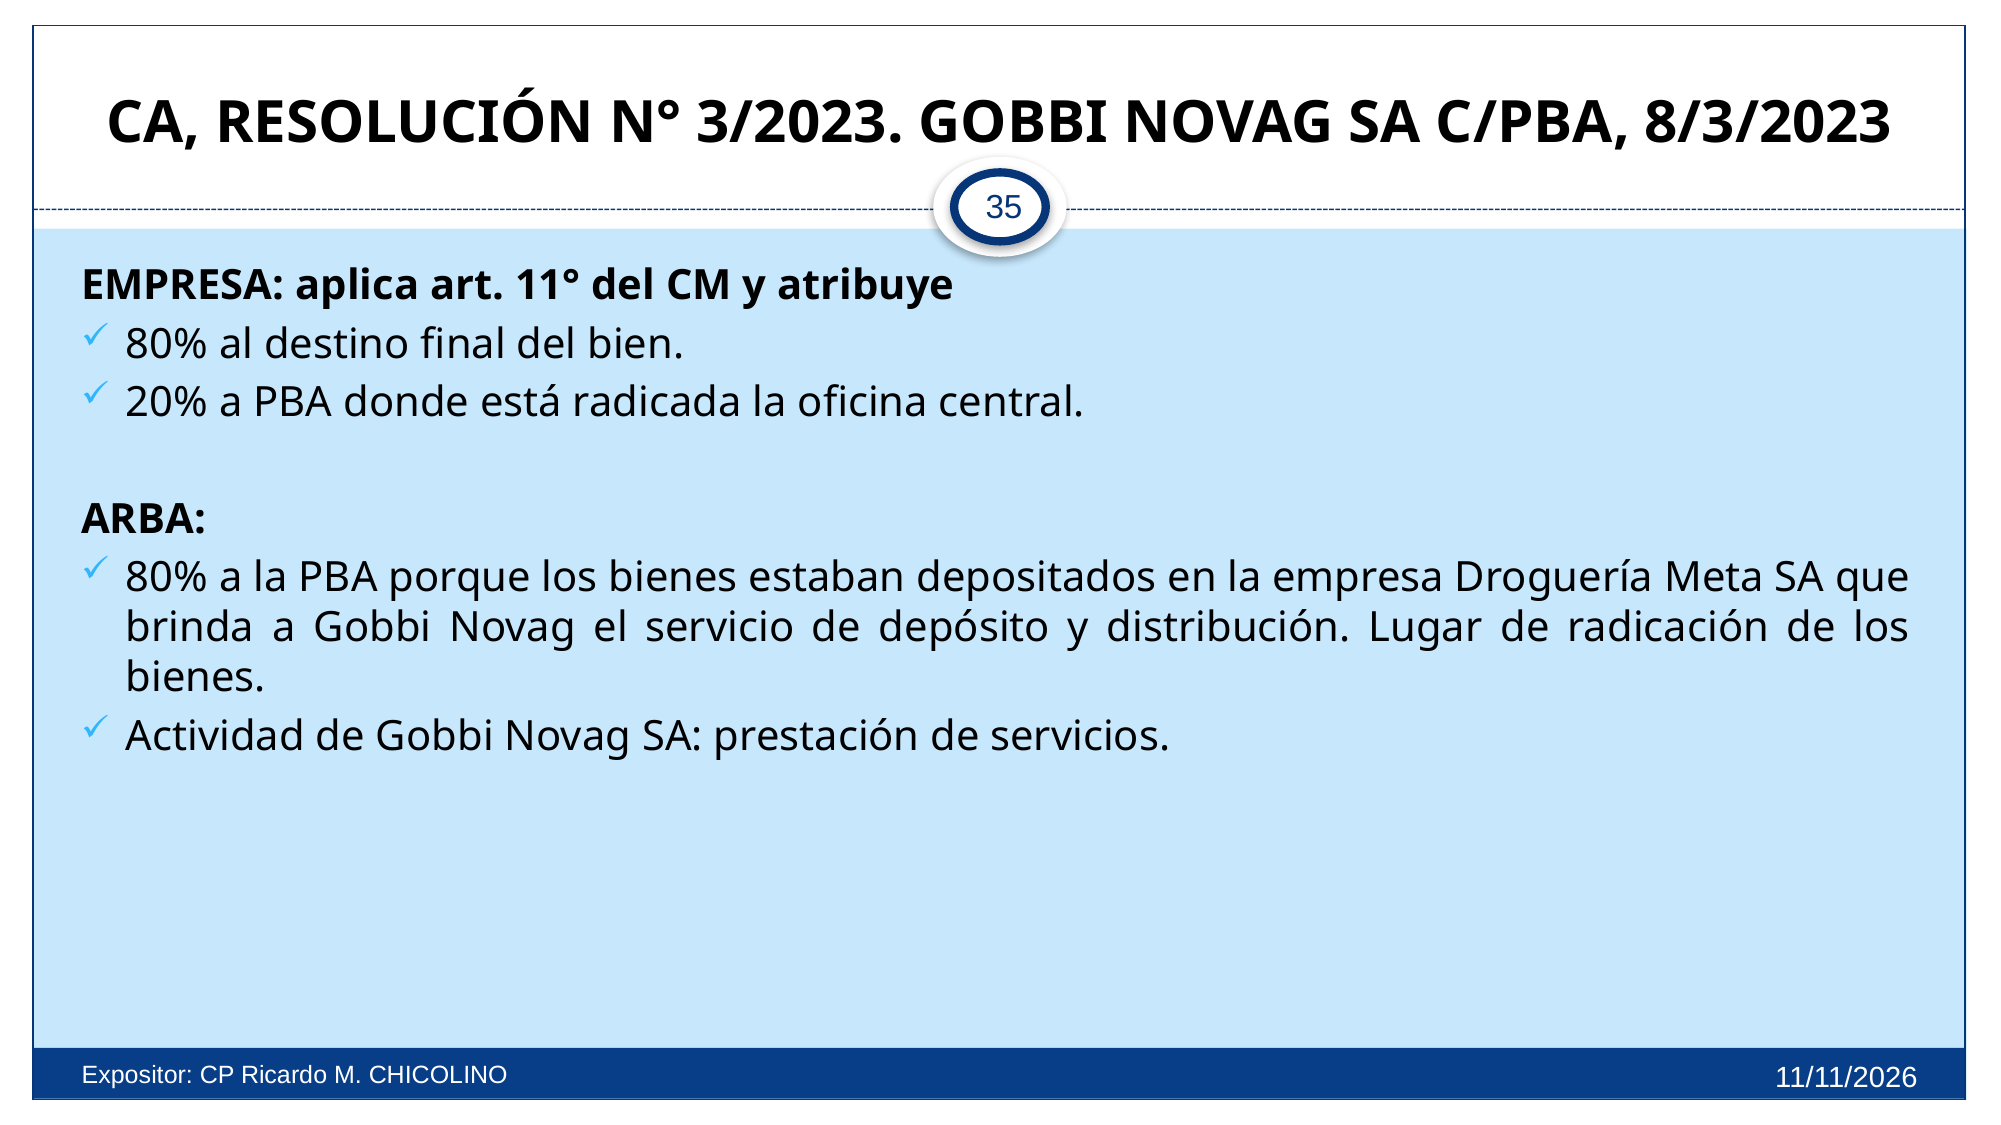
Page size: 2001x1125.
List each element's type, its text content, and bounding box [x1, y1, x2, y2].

slide_number 35 [954, 168, 1055, 241]
footer Expositor: CP Ricardo M. CHICOLINO [66, 1051, 850, 1112]
list EMPRESA: aplica art. 11° del CM y atribuye 80% al destino final del bien. 20% a PBA donde está radicada la oficina central. ARBA: 80% a la PBA porque los bienes estaban depositados en la empresa Droguería Meta SA que brinda a Gobbi Novag el servicio de depósito y distribución. Lugar de radicación de los bienes. Actividad de Gobbi Novag SA: prestación de servicios. [66, 250, 1926, 1001]
title CA, RESOLUCIÓN N° 3/2023. GOBBI NOVAG SA C/PBA, 8/3/2023 [65, 37, 1933, 162]
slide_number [1266, 1050, 1933, 1111]
